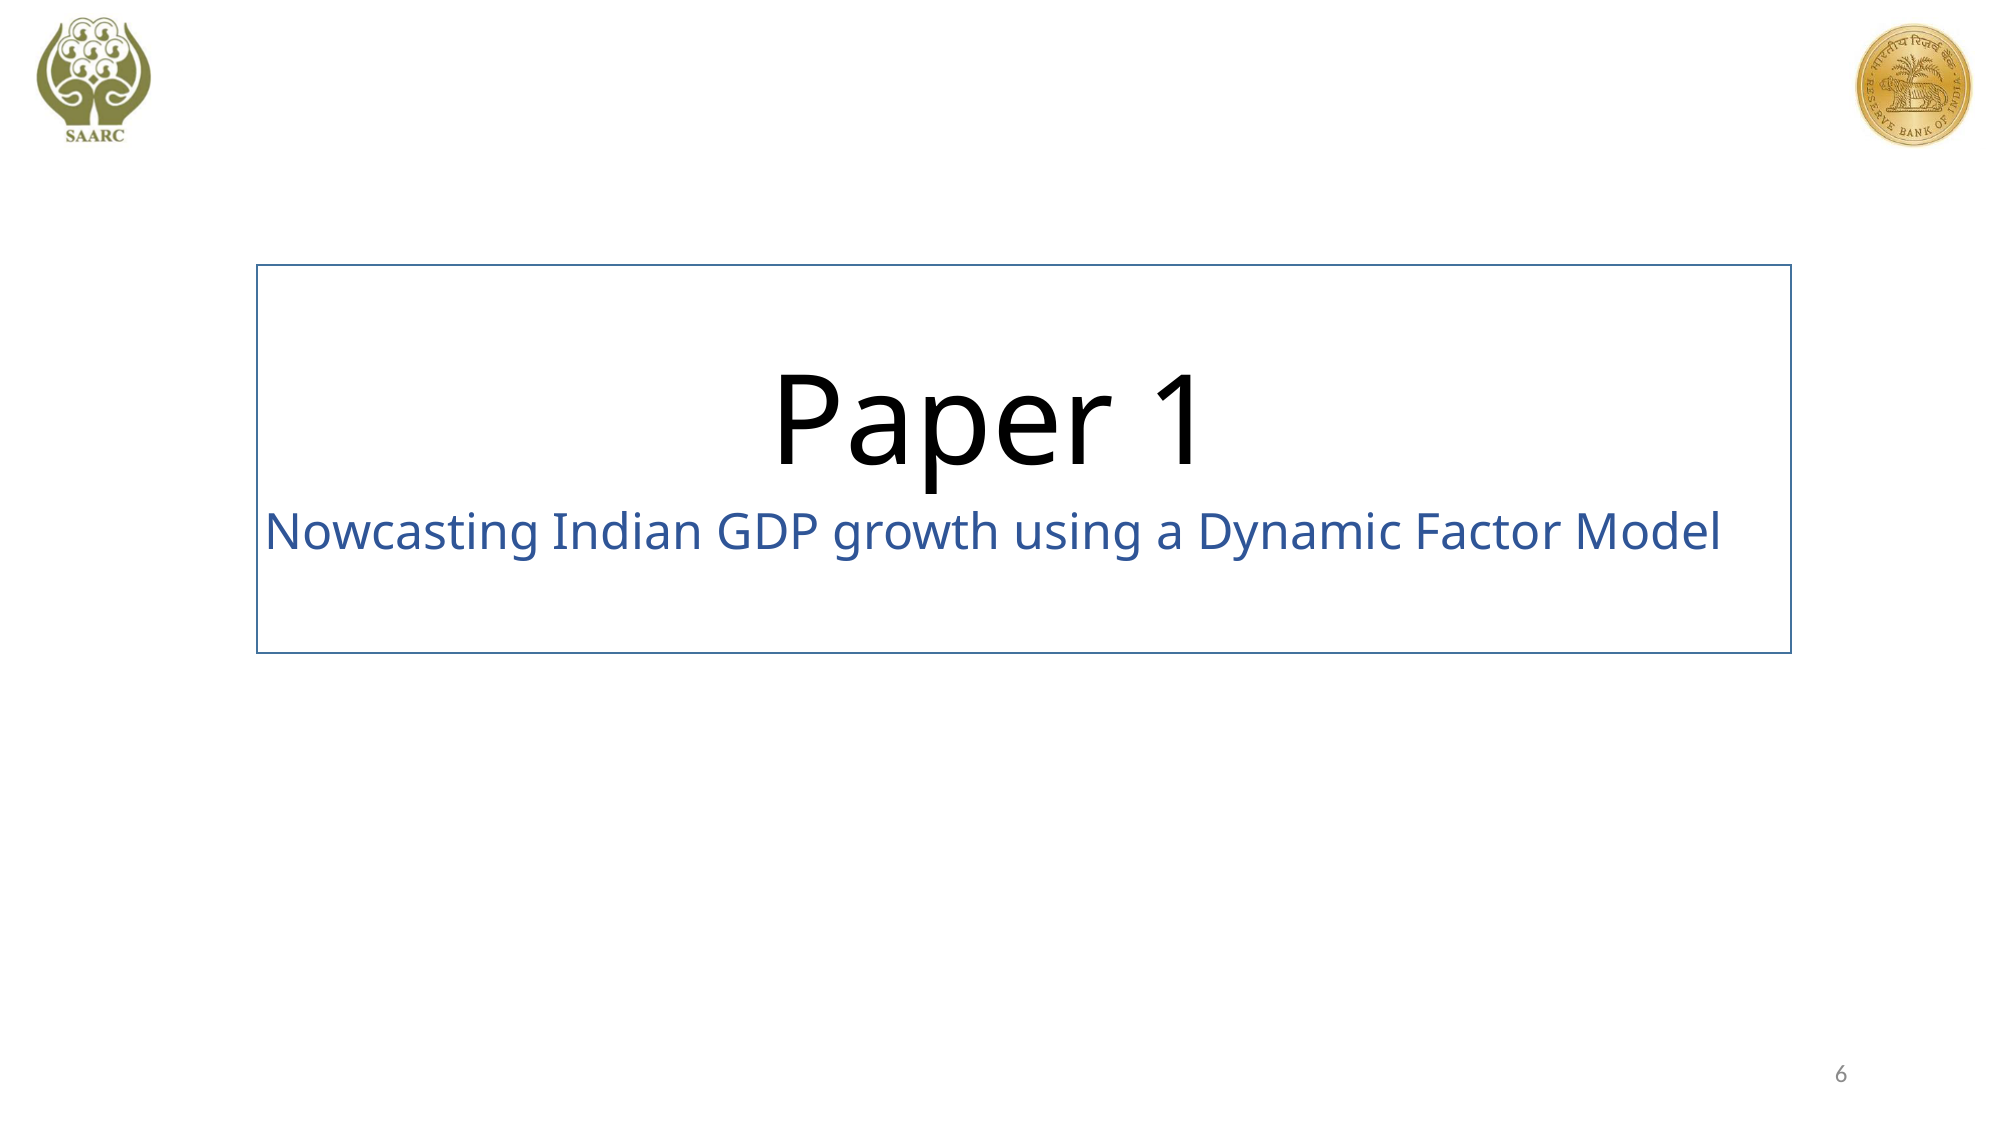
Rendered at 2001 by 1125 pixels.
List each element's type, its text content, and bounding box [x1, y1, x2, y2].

slide_number 6 [1412, 1042, 1863, 1103]
title Paper 1 [131, 31, 1857, 498]
list Nowcasting Indian GDP growth using a Dynamic Factor Model [131, 498, 1857, 745]
picture [1828, 17, 1993, 149]
picture [26, 13, 160, 149]
text_box [256, 264, 1792, 654]
